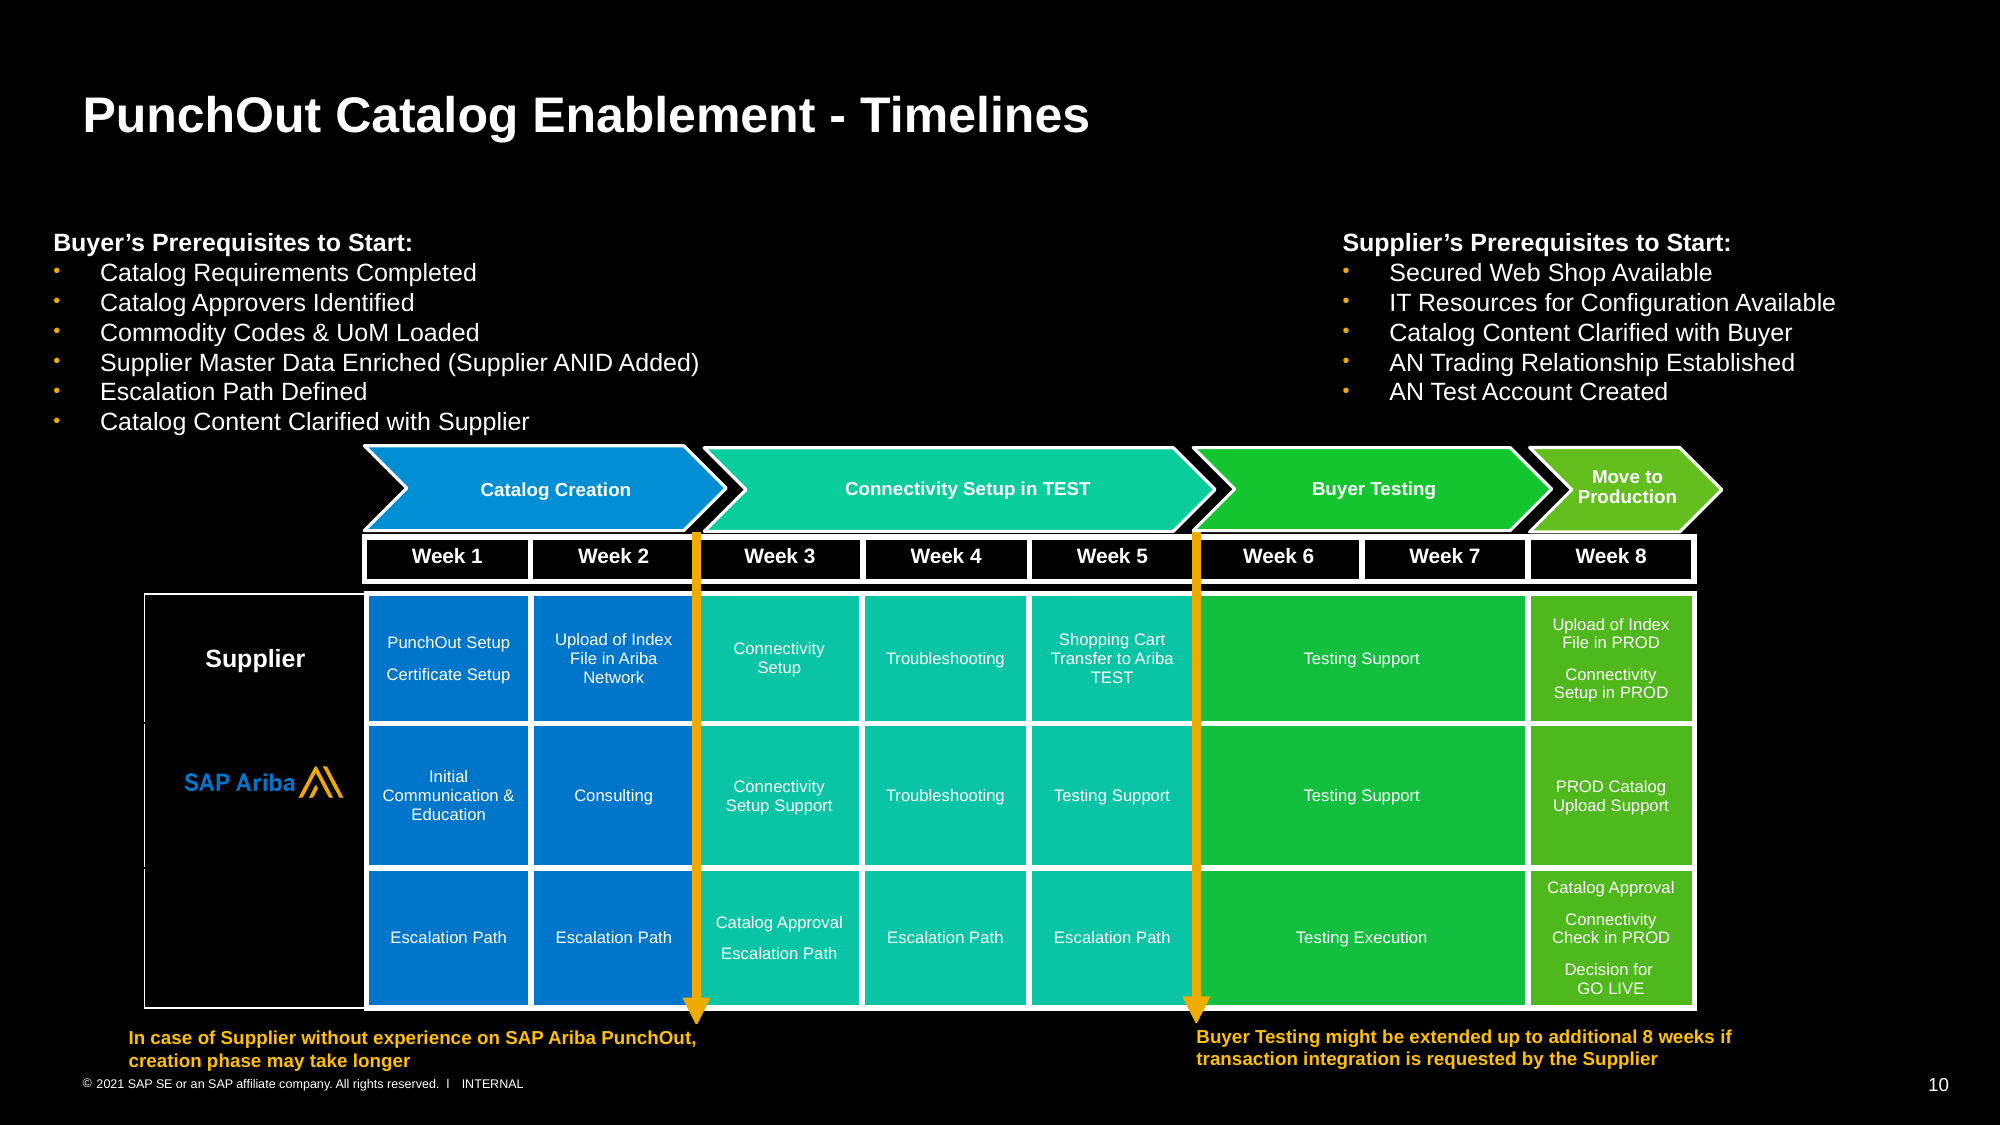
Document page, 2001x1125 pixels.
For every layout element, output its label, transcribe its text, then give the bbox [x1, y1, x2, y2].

title PunchOut Catalog Enablement - Timelines [82, 82, 1918, 144]
table_cell PROD Catalog Upload Support [1531, 726, 1692, 865]
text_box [363, 445, 727, 533]
table_header Upload of Index File in PROD Connectivity Setup in PROD [1531, 596, 1692, 721]
table_header Week 3 [702, 541, 860, 579]
table_cell [145, 869, 364, 1007]
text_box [703, 447, 1192, 532]
table_header Week 8 [1531, 542, 1691, 579]
table_header Troubleshooting [865, 596, 1026, 721]
table_cell Catalog Approval Escalation Path [702, 871, 859, 1005]
table_header Week 2 [533, 542, 691, 579]
text_box In case of Supplier without experience on SAP Ariba PunchOut, creation phase may take longer [128, 1025, 703, 1071]
table_header Shopping Cart Transfer to Ariba TEST [1032, 596, 1191, 721]
table_cell [145, 724, 364, 867]
table_header Week 5 [1032, 541, 1191, 579]
table_header Testing Support [1202, 596, 1525, 721]
text_box Supplier’s Prerequisites to Start: Secured Web Shop Available IT Resources for Configuration Available Catalog Content Clarified with Buyer AN Trading Relationship Established AN Test Account Created [1342, 226, 1947, 406]
table_cell Troubleshooting [865, 726, 1026, 865]
text_box Buyer’s Prerequisites to Start: Catalog Requirements Completed Catalog Approvers Identified Commodity Codes & UoM Loaded Supplier Master Data Enriched (Supplier ANID Added) Escalation Path Defined Catalog Content Clarified with Supplier [53, 226, 703, 464]
table_header Week 1 [367, 542, 528, 579]
table_cell Testing Support [1032, 726, 1191, 865]
table_cell Consulting [534, 726, 691, 865]
table_header Week 4 [866, 541, 1027, 579]
table_cell Escalation Path [534, 871, 691, 1005]
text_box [1529, 445, 1723, 533]
table_header Week 7 [1365, 541, 1525, 579]
table_header Connectivity Setup [702, 596, 859, 721]
text_box Buyer Testing might be extended up to additional 8 weeks if transaction integration is requested by the Supplier [1196, 1024, 1817, 1070]
table_cell Connectivity Setup Support [702, 726, 859, 865]
table_cell Escalation Path [369, 871, 528, 1005]
table_cell Escalation Path [865, 871, 1026, 1005]
table_header PunchOut Setup Certificate Setup [369, 596, 528, 721]
table_header Upload of Index File in Ariba Network [534, 596, 691, 721]
table_cell Testing Support [1202, 726, 1525, 865]
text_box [1192, 447, 1526, 531]
picture [184, 765, 345, 798]
table_cell Testing Execution [1202, 871, 1525, 1005]
table_cell Escalation Path [1032, 871, 1191, 1005]
table_cell Catalog Approval Connectivity Check in PROD Decision for GO LIVE [1531, 871, 1692, 1005]
table_header Week 6 [1202, 541, 1359, 579]
table_header Supplier [145, 595, 364, 722]
table_cell Initial Communication & Education [369, 726, 528, 865]
